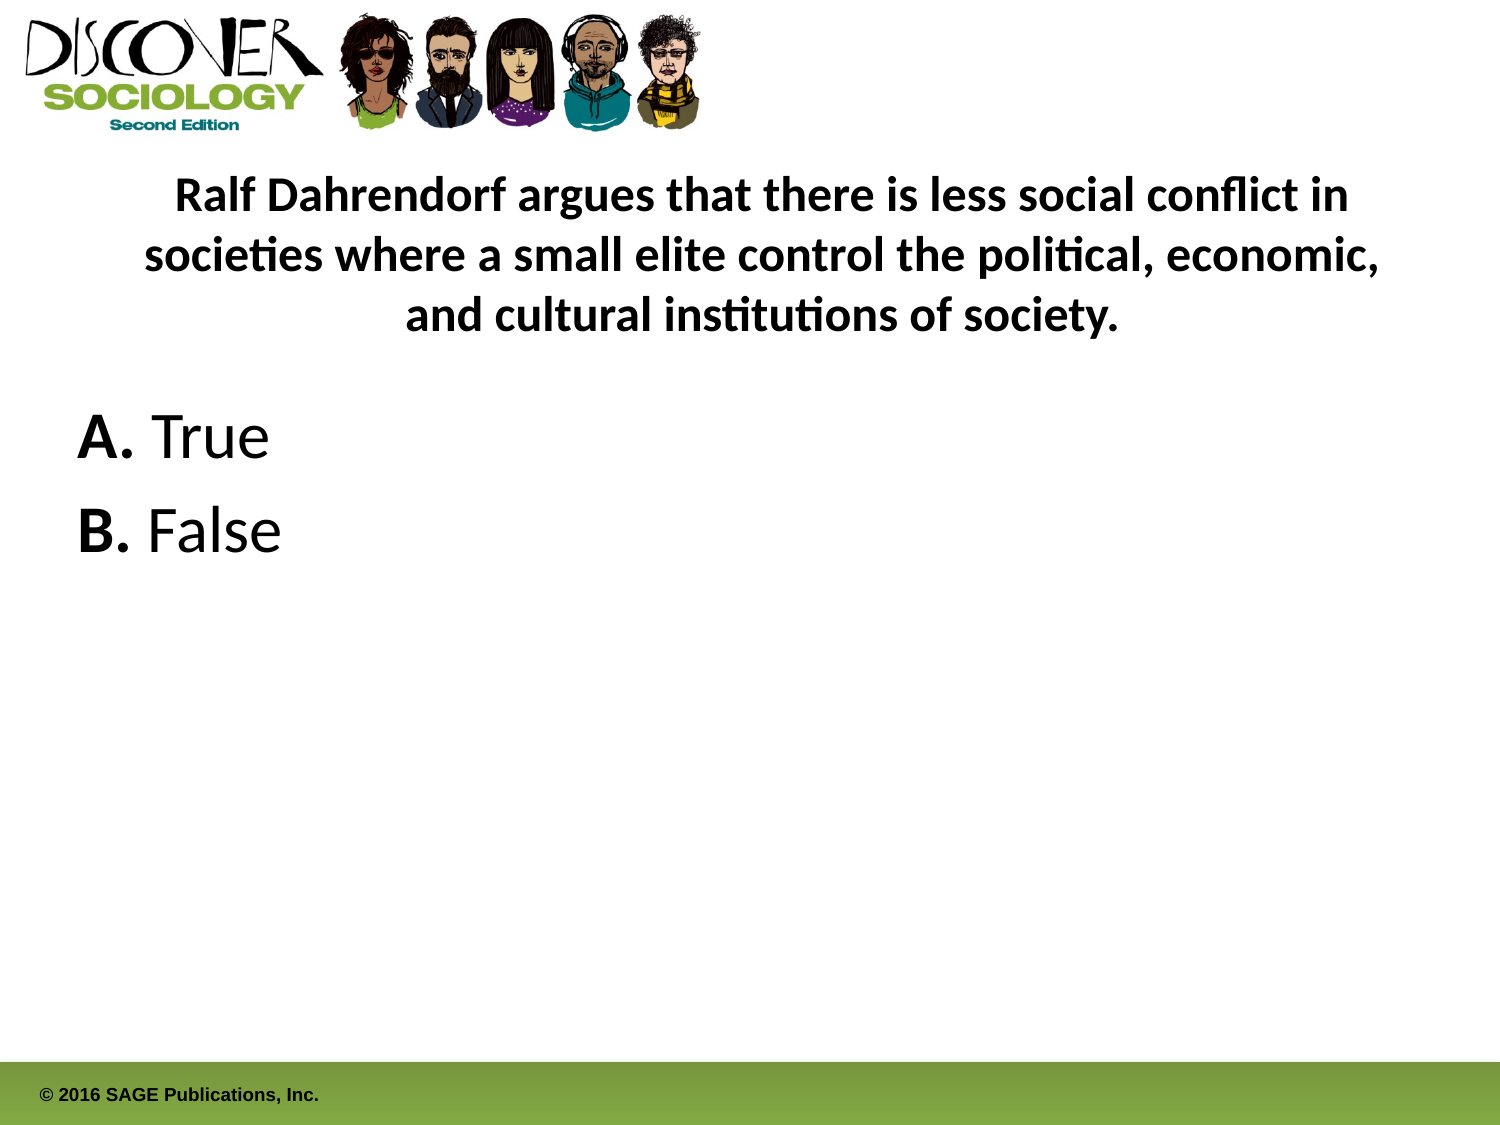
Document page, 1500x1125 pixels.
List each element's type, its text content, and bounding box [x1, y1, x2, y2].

title Ralf Dahrendorf argues that there is less social conflict in societies where a small elite control the political, economic, and cultural institutions of society. [87, 187, 1438, 375]
picture [0, 0, 1500, 1062]
list A. True B. False [62, 384, 1413, 1125]
